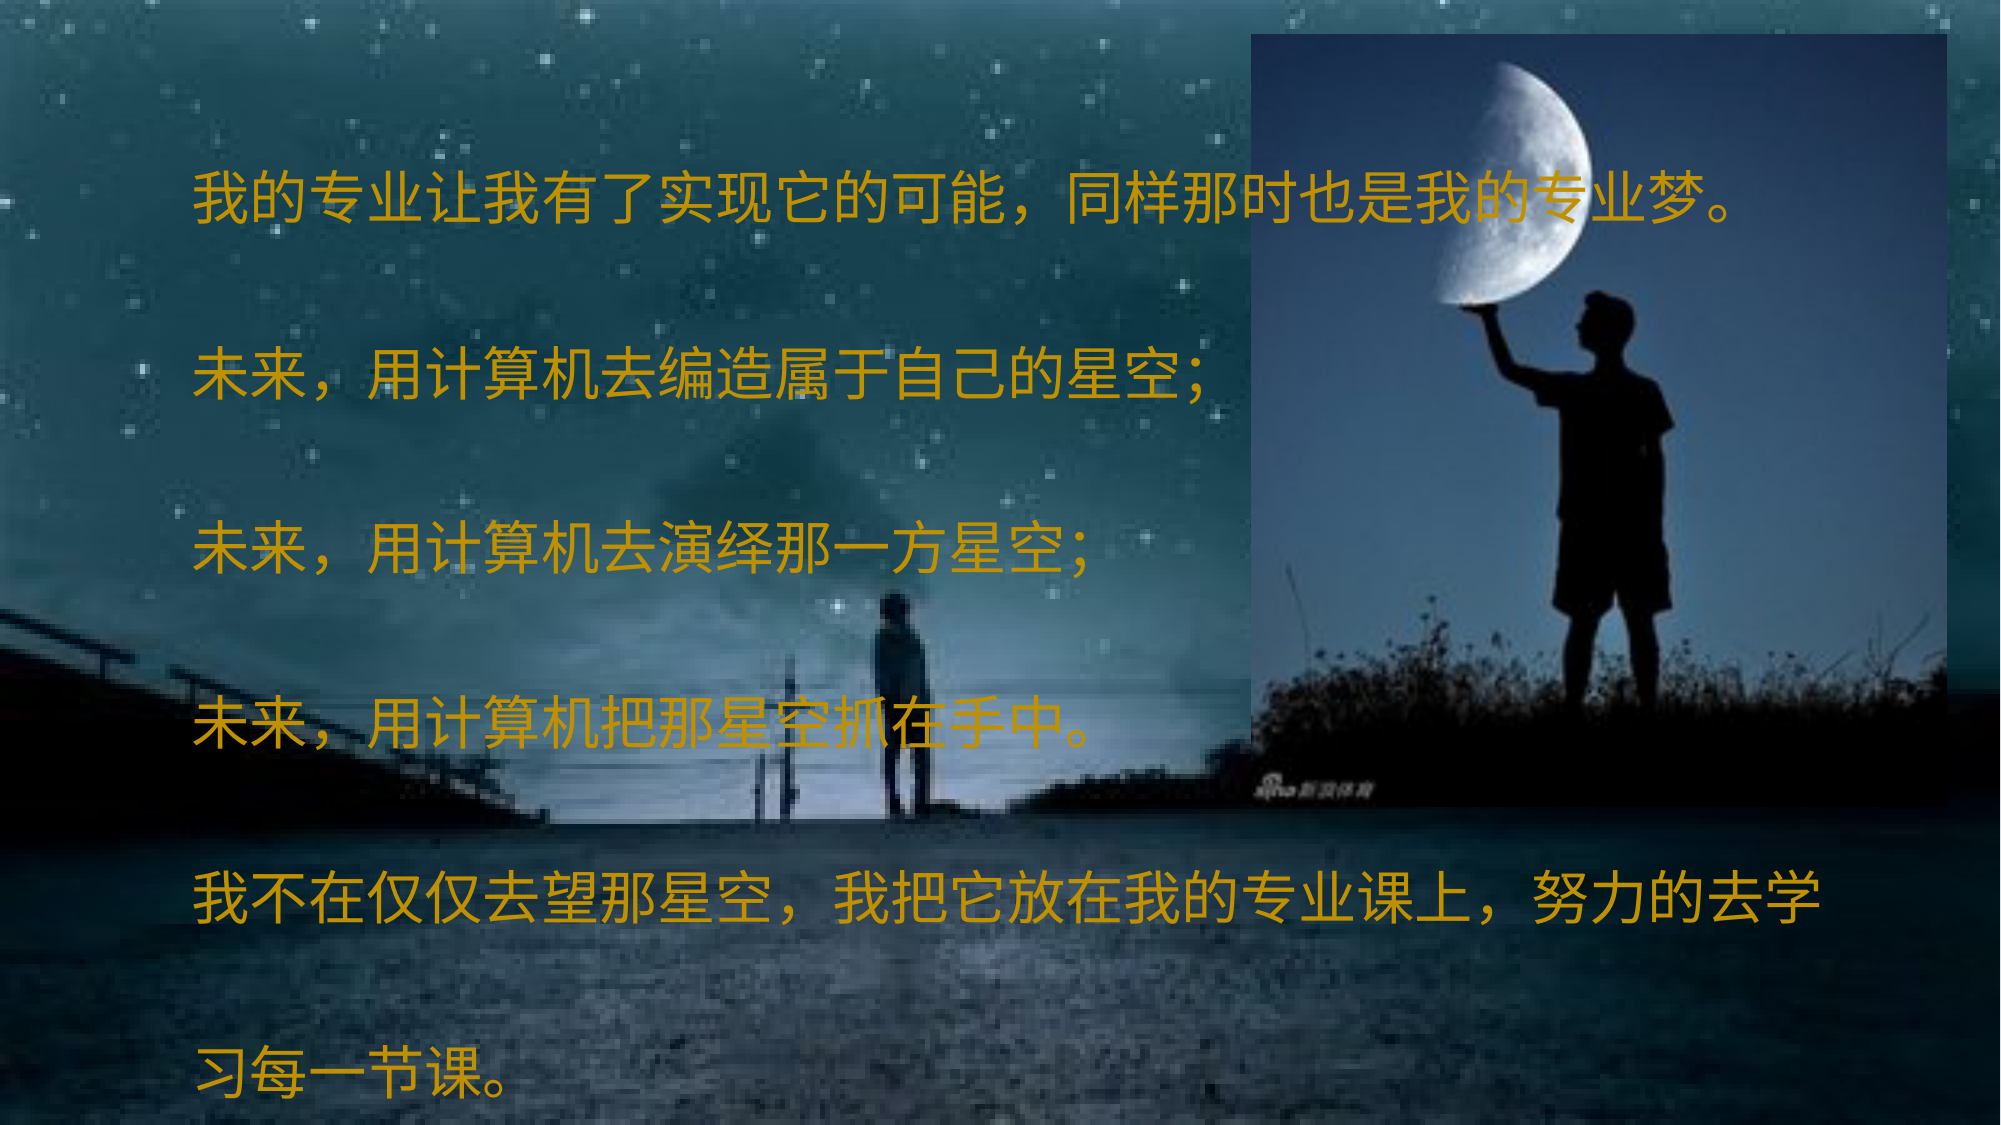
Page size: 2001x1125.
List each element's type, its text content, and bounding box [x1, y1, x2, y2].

picture [0, 0, 2001, 1125]
text_box 我的专业让我有了实现它的可能，同样那时也是我的专业梦。 未来，用计算机去编造属于自己的星空； 未来，用计算机去演绎那一方星空； 未来，用计算机把那星空抓在手中。 我不在仅仅去望那星空，我把它放在我的专业课上，努力的去学习每一节课。 [176, 49, 1839, 1114]
